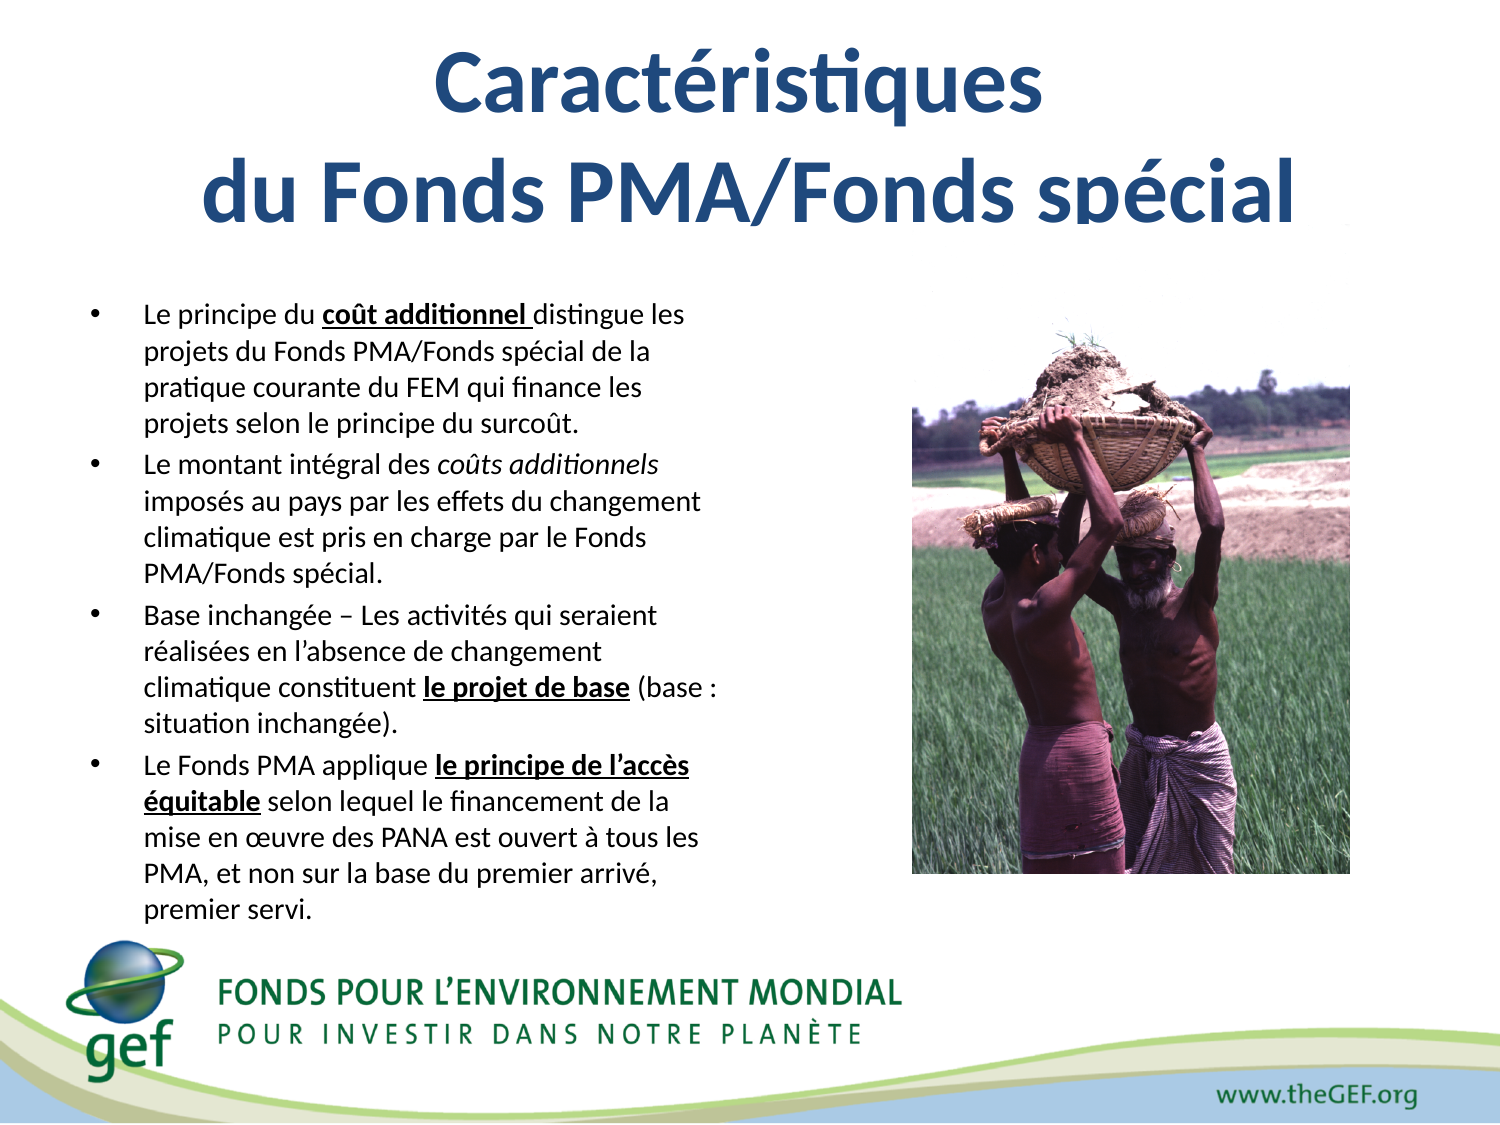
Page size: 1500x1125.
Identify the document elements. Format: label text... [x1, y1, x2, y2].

picture [0, 912, 1500, 1125]
list Le principe du coût additionnel distingue les projets du Fonds PMA/Fonds spécial de la pratique courante du FEM qui finance les projets selon le principe du surcoût. Le montant intégral des coûts additionnels imposés au pays par les effets du changement climatique est pris en charge par le Fonds PMA/Fonds spécial. Base inchangée – Les activités qui seraient réalisées en l’absence de changement climatique constituent le projet de base (base : situation inchangée). Le Fonds PMA applique le principe de l’accès équitable selon lequel le financement de la mise en œuvre des PANA est ouvert à tous les PMA, et non sur la base du premier arrivé, premier servi. [74, 287, 738, 936]
title Caractéristiques du Fonds PMA/Fonds spécial [74, 37, 1426, 226]
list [912, 224, 1350, 874]
